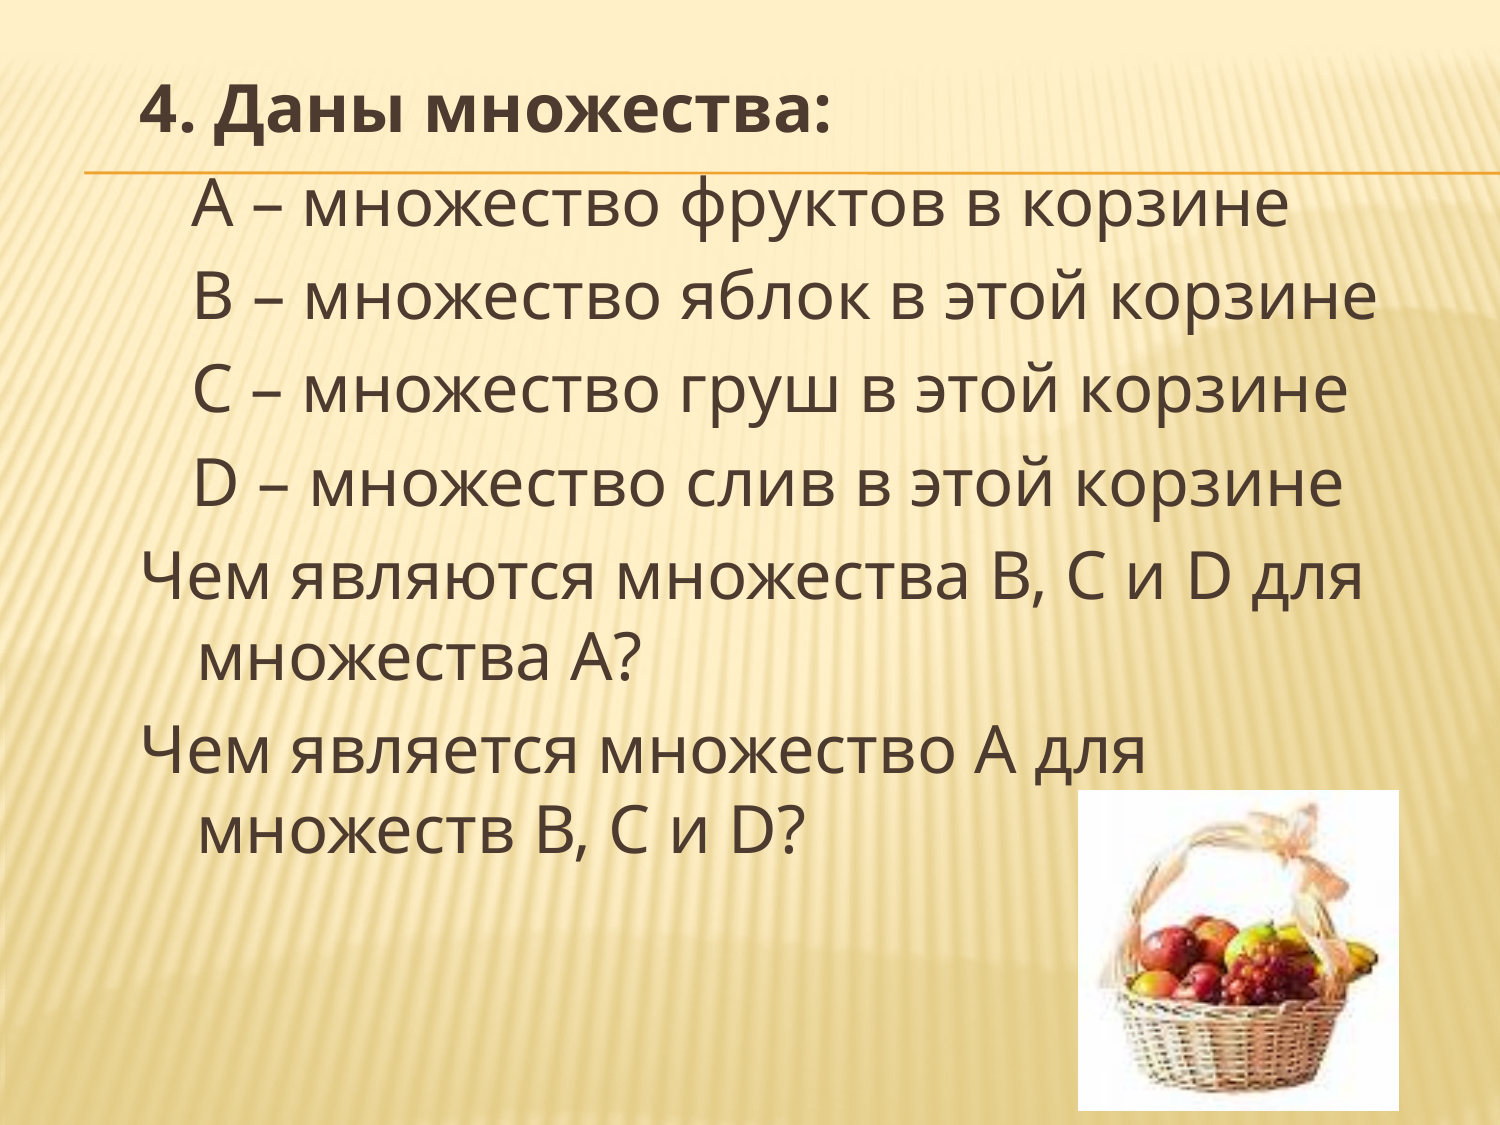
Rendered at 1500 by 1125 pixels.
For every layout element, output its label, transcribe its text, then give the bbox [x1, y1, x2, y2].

picture [1077, 790, 1399, 1112]
list 4. Даны множества: А – множество фруктов в корзине В – множество яблок в этой корзине С – множество груш в этой корзине D – множество слив в этой корзине Чем являются множества В, С и D для множества А? Чем является множество А для множеств В, С и D? [125, 58, 1439, 925]
